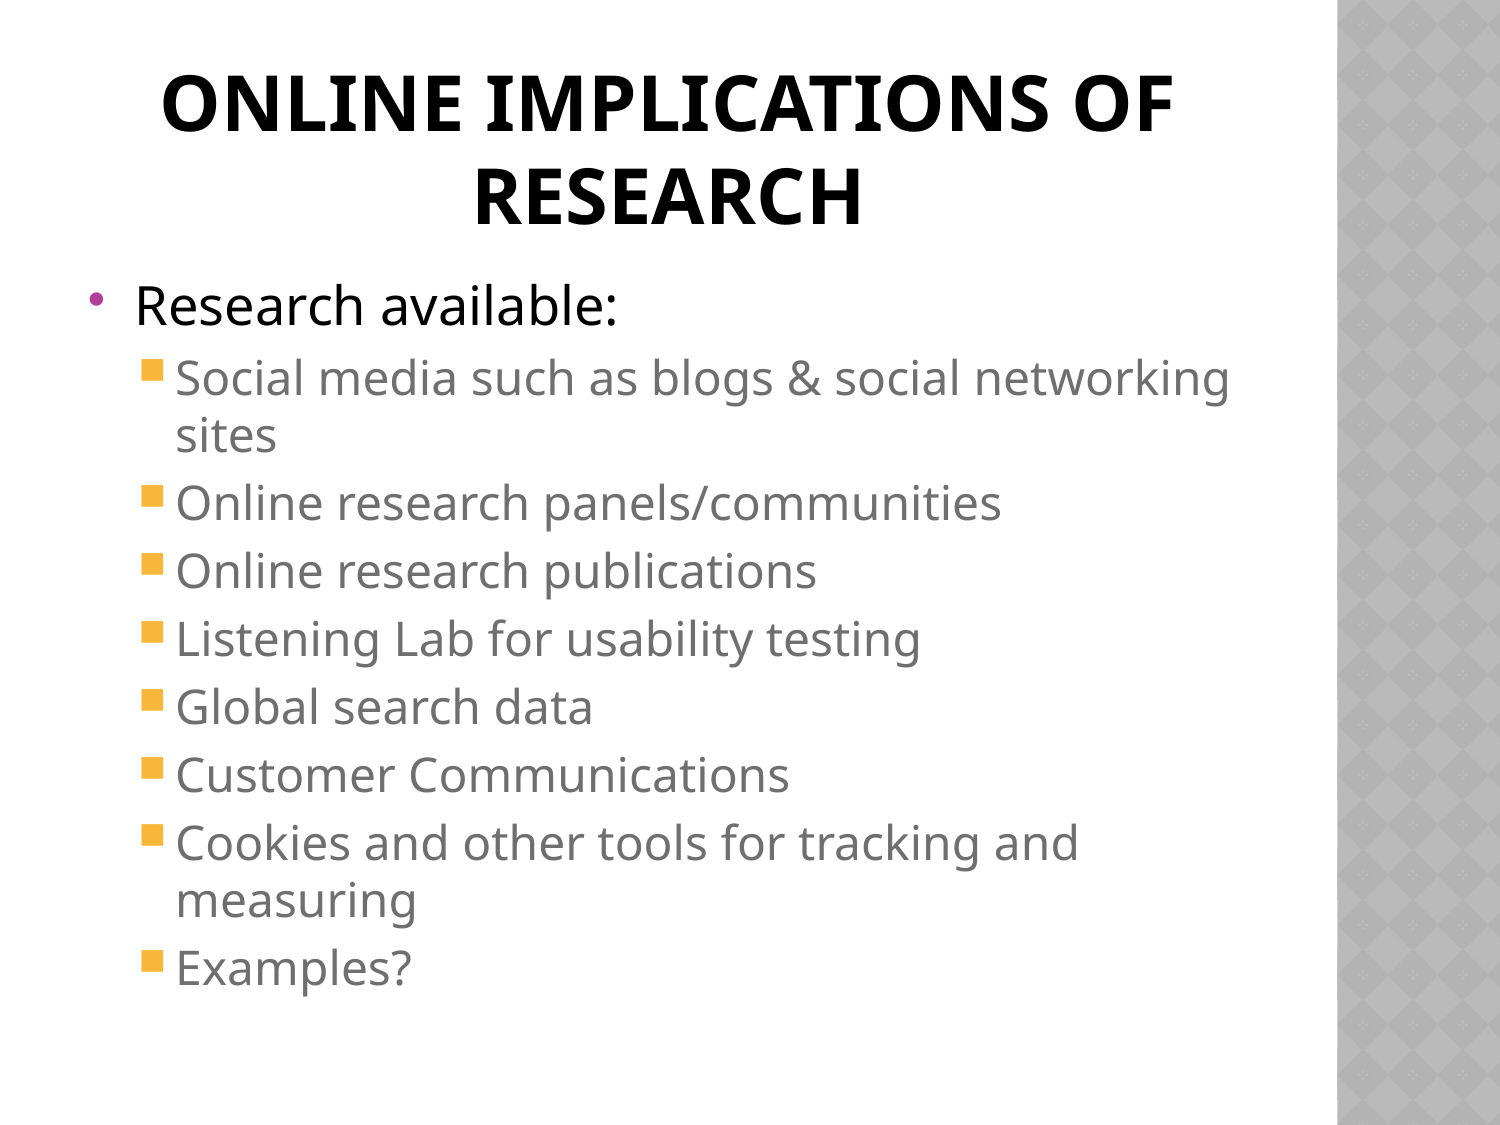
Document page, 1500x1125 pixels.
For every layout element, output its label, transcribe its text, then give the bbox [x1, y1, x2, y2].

title Online implications of research [75, 52, 1263, 240]
list Research available: Social media such as blogs & social networking sites Online research panels/communities Online research publications Listening Lab for usability testing Global search data Customer Communications Cookies and other tools for tracking and measuring Examples? [75, 264, 1263, 1059]
